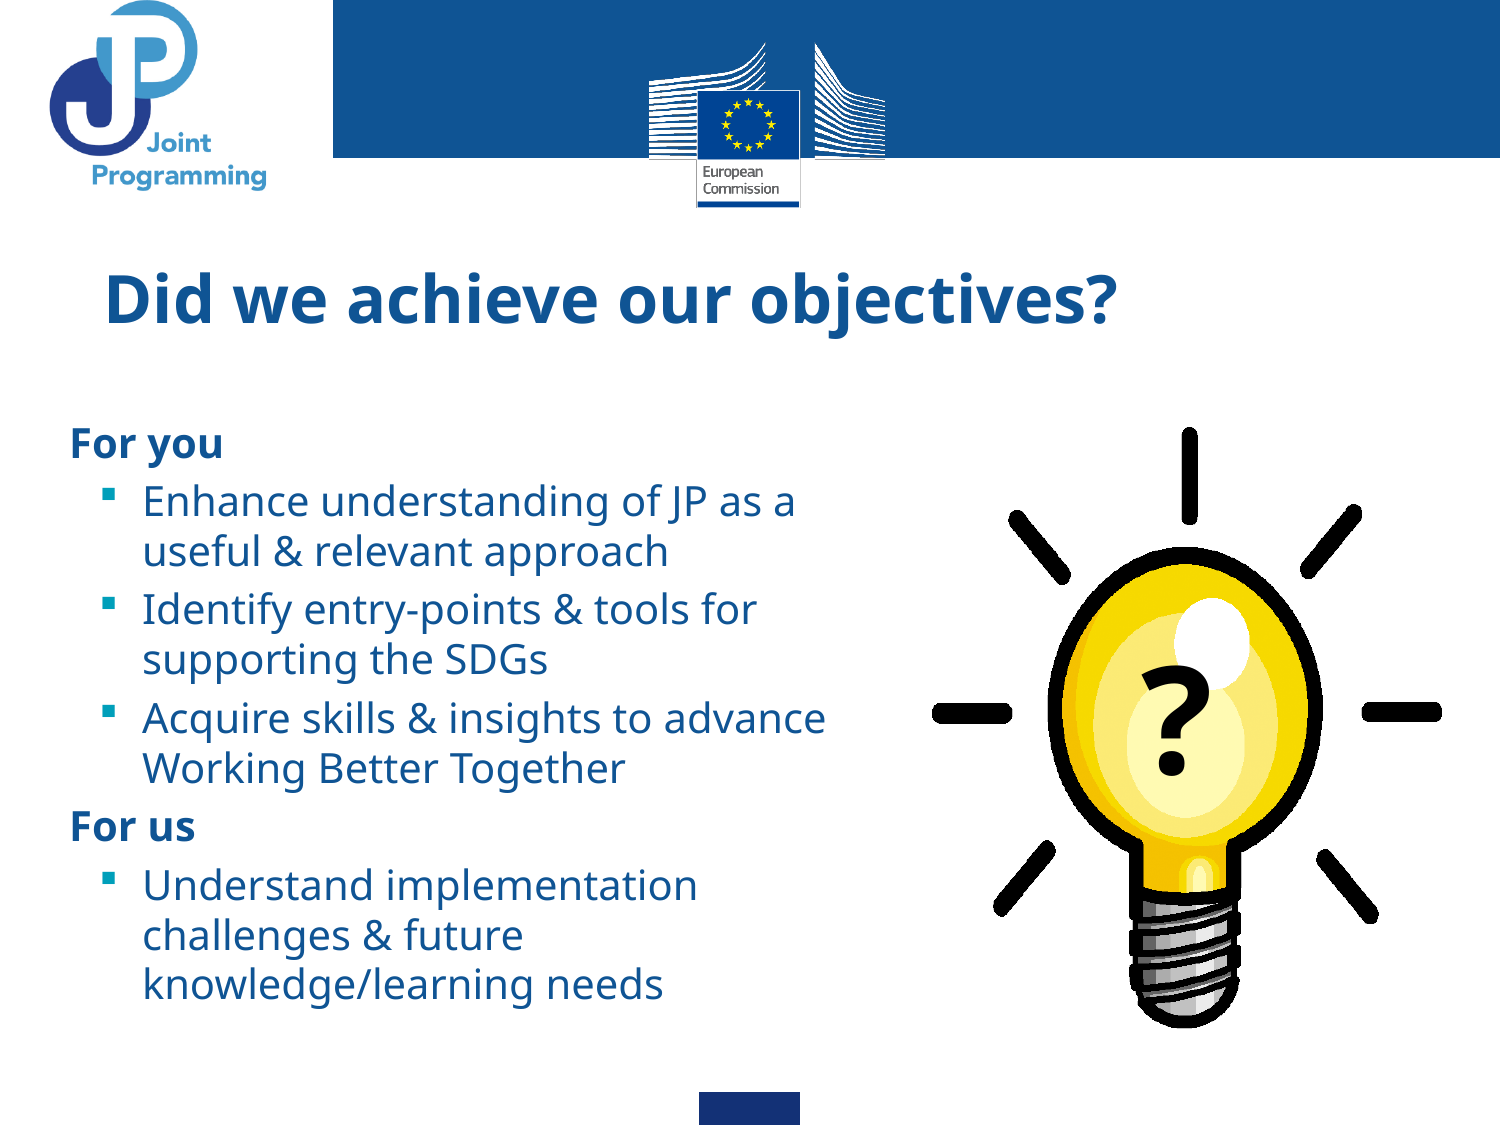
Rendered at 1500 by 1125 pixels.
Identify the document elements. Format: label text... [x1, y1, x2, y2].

picture [649, 42, 885, 208]
list For you Enhance understanding of JP as a useful & relevant approach Identify entry-points & tools for supporting the SDGs Acquire skills & insights to advance Working Better Together For us Understand implementation challenges & future knowledge/learning needs [54, 408, 913, 1024]
picture [868, 420, 1446, 1035]
picture [0, 0, 333, 195]
title Did we achieve our objectives? [29, 220, 1495, 374]
